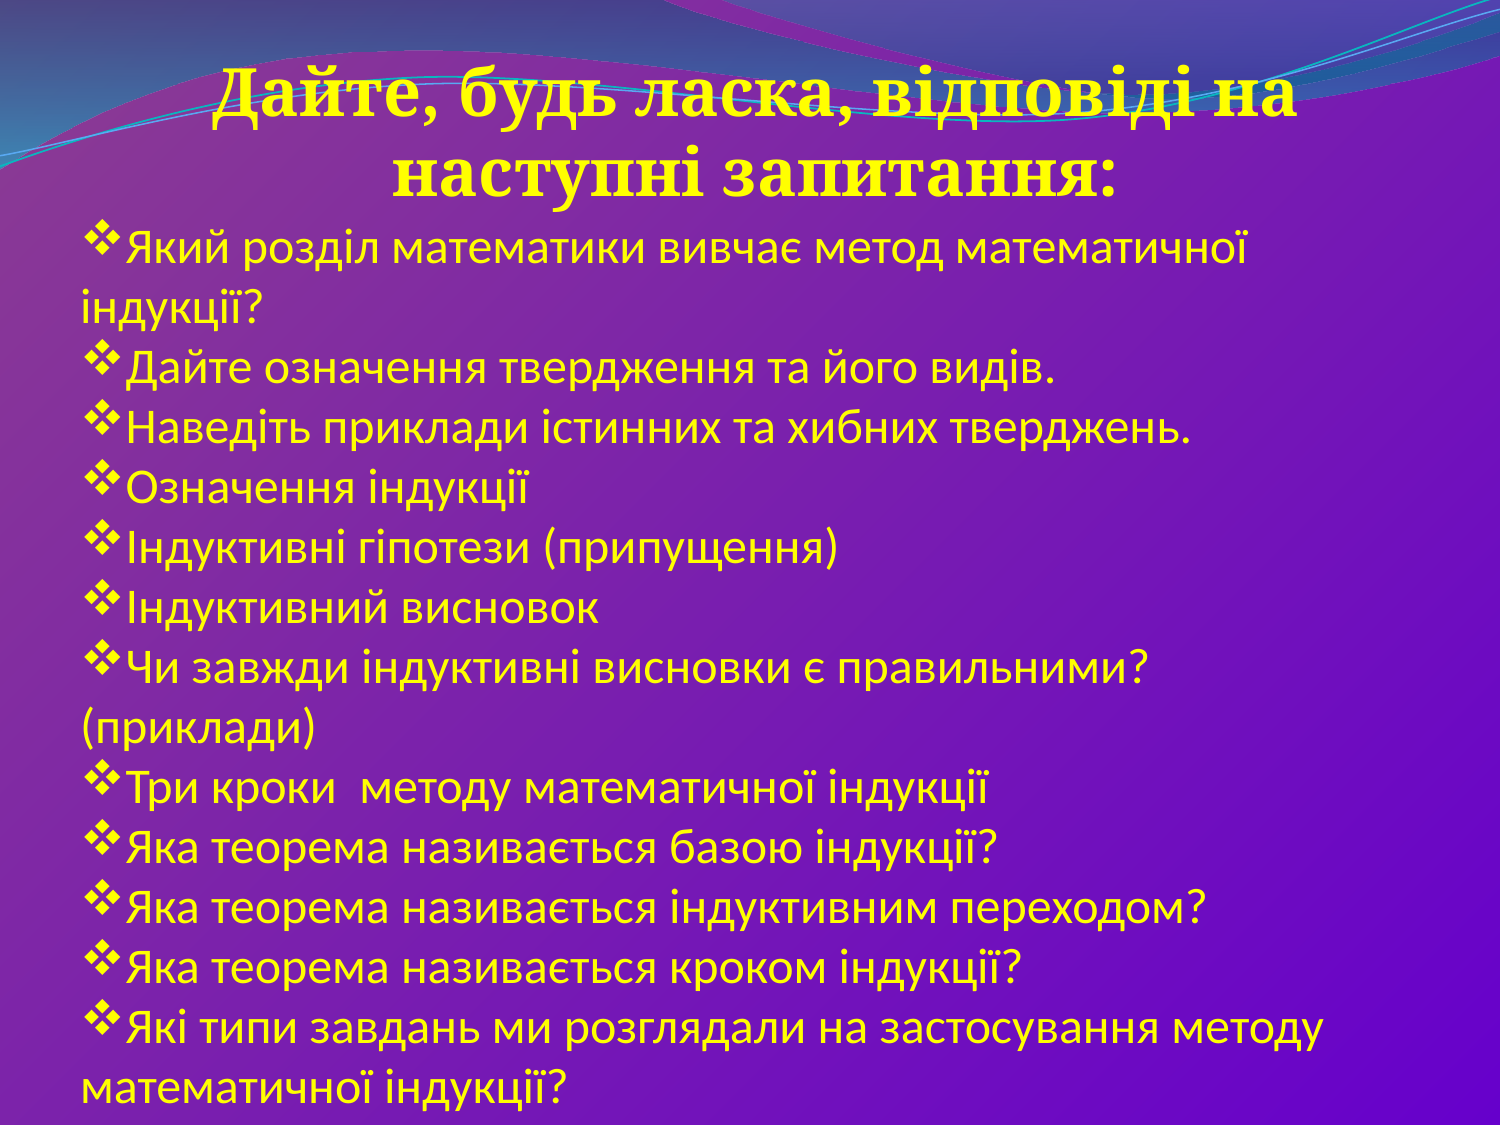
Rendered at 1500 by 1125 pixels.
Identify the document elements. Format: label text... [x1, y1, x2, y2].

text_box Який розділ математики вивчає метод математичної індукції? Дайте означення твердження та його видів. Наведіть приклади істинних та хибних тверджень. Означення індукції Індуктивні гіпотези (припущення) Індуктивний висновок Чи завжди індуктивні висновки є правильними? (приклади) Три кроки методу математичної індукції Яка теорема називається базою індукції? Яка теорема називається індуктивним переходом? Яка теорема називається кроком індукції? Які типи завдань ми розглядали на застосування методу математичної індукції? [64, 205, 1412, 1121]
text_box Дайте, будь ласка, відповіді на наступні запитання: [64, 42, 1447, 218]
